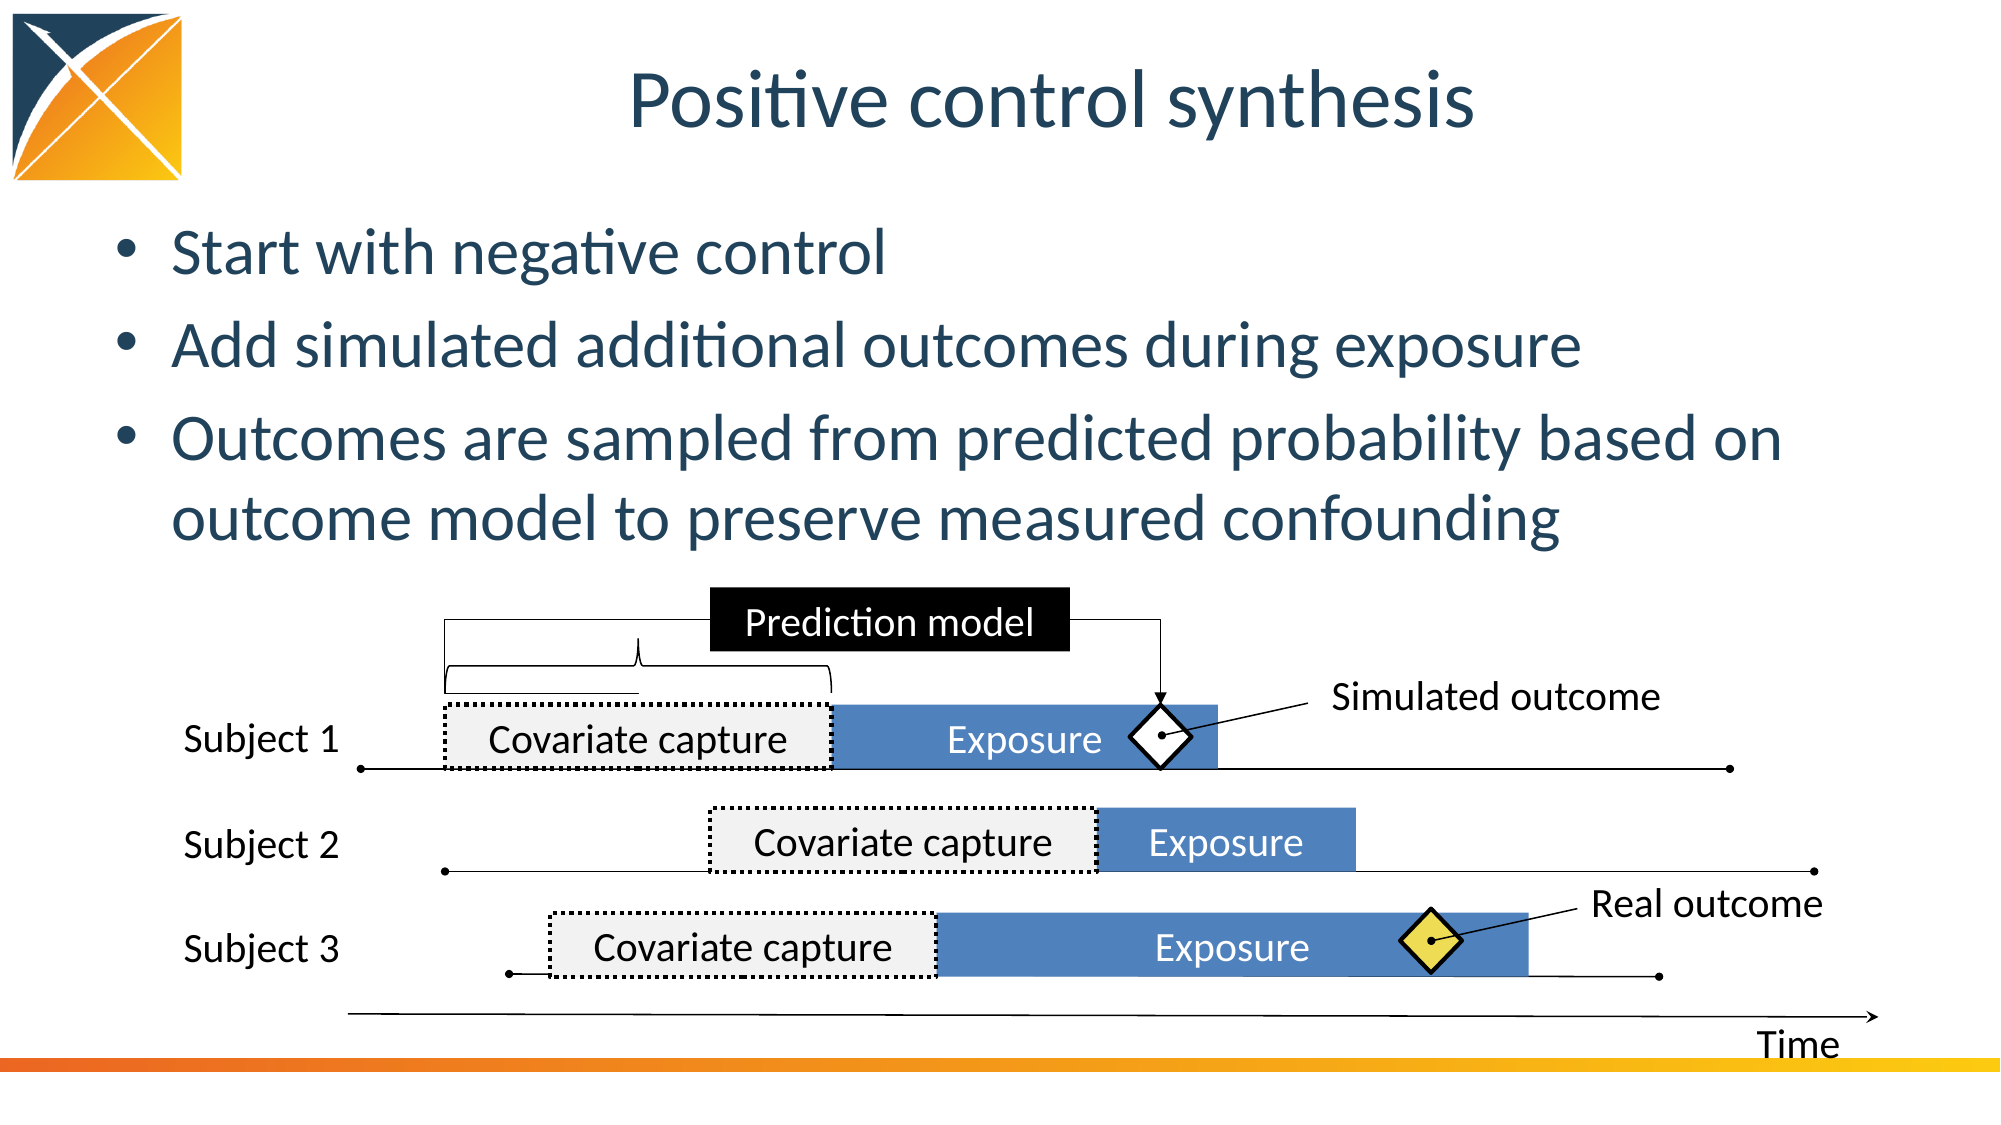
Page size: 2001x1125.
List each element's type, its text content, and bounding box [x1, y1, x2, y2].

picture [0, 0, 206, 200]
list Start with negative control Add simulated additional outcomes during exposure Outcomes are sampled from predicted probability based on outcome model to preserve measured confounding [99, 200, 1900, 1005]
title Positive control synthesis [205, 24, 1900, 163]
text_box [149, 587, 1879, 1088]
